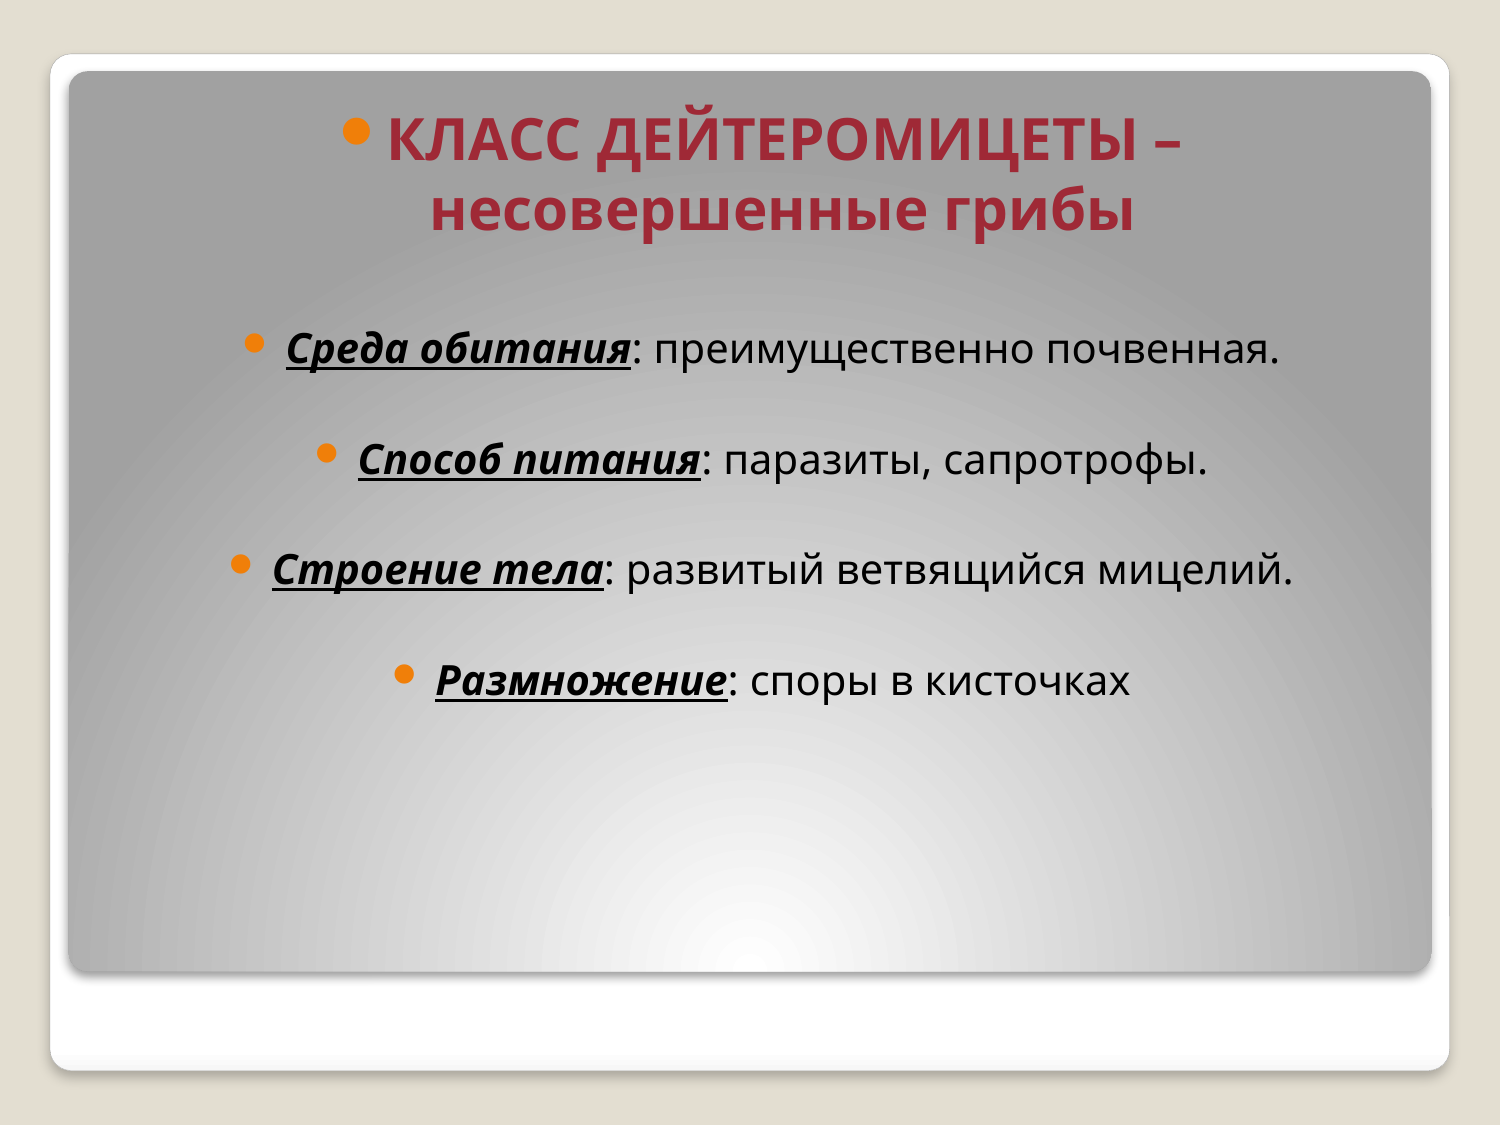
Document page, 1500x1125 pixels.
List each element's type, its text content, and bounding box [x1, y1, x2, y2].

list КЛАСС ДЕЙТЕРОМИЦЕТЫ – несовершенные грибы Среда обитания: преимущественно почвенная. Способ питания: паразиты, сапротрофы. Строение тела: развитый ветвящийся мицелий. Размножение: споры в кисточках [82, 86, 1426, 775]
